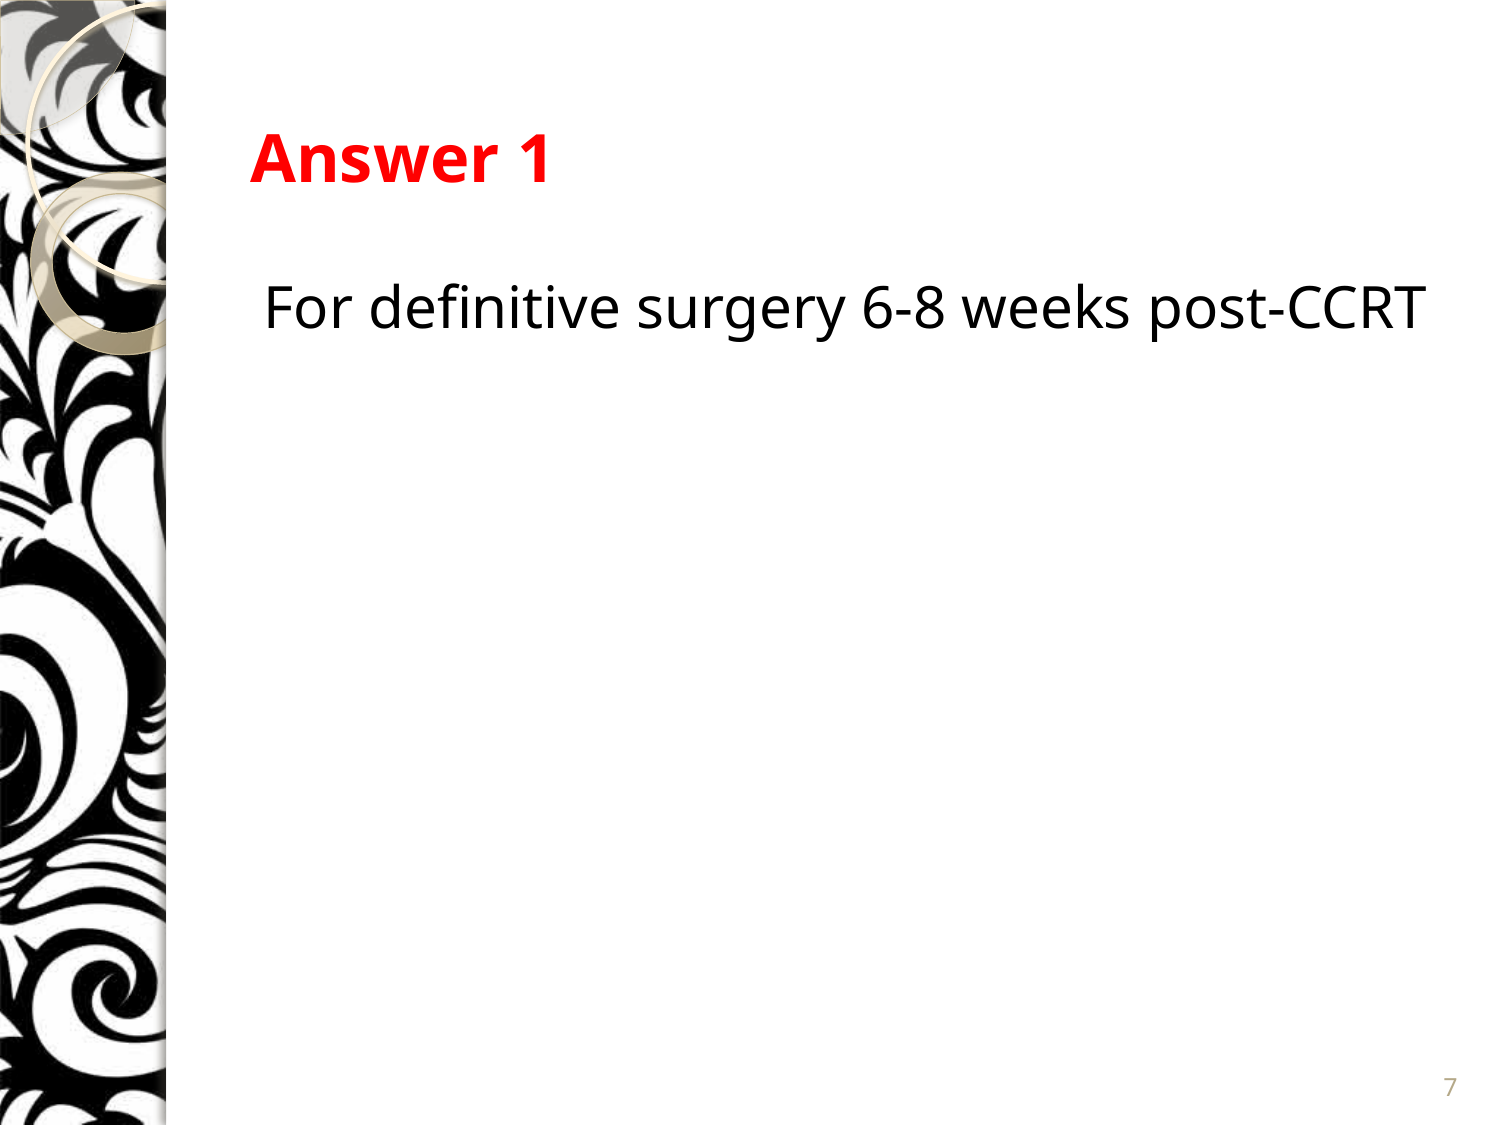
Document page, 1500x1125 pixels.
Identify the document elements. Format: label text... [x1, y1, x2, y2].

slide_number 7 [1413, 1034, 1488, 1113]
picture [62, 195, 160, 280]
picture [32, 13, 160, 207]
picture [0, 134, 166, 1125]
title Answer 1 [235, 62, 1466, 250]
picture [53, 241, 160, 332]
list For definitive surgery 6-8 weeks post-CCRT [235, 262, 1450, 1050]
picture [136, 0, 164, 4]
